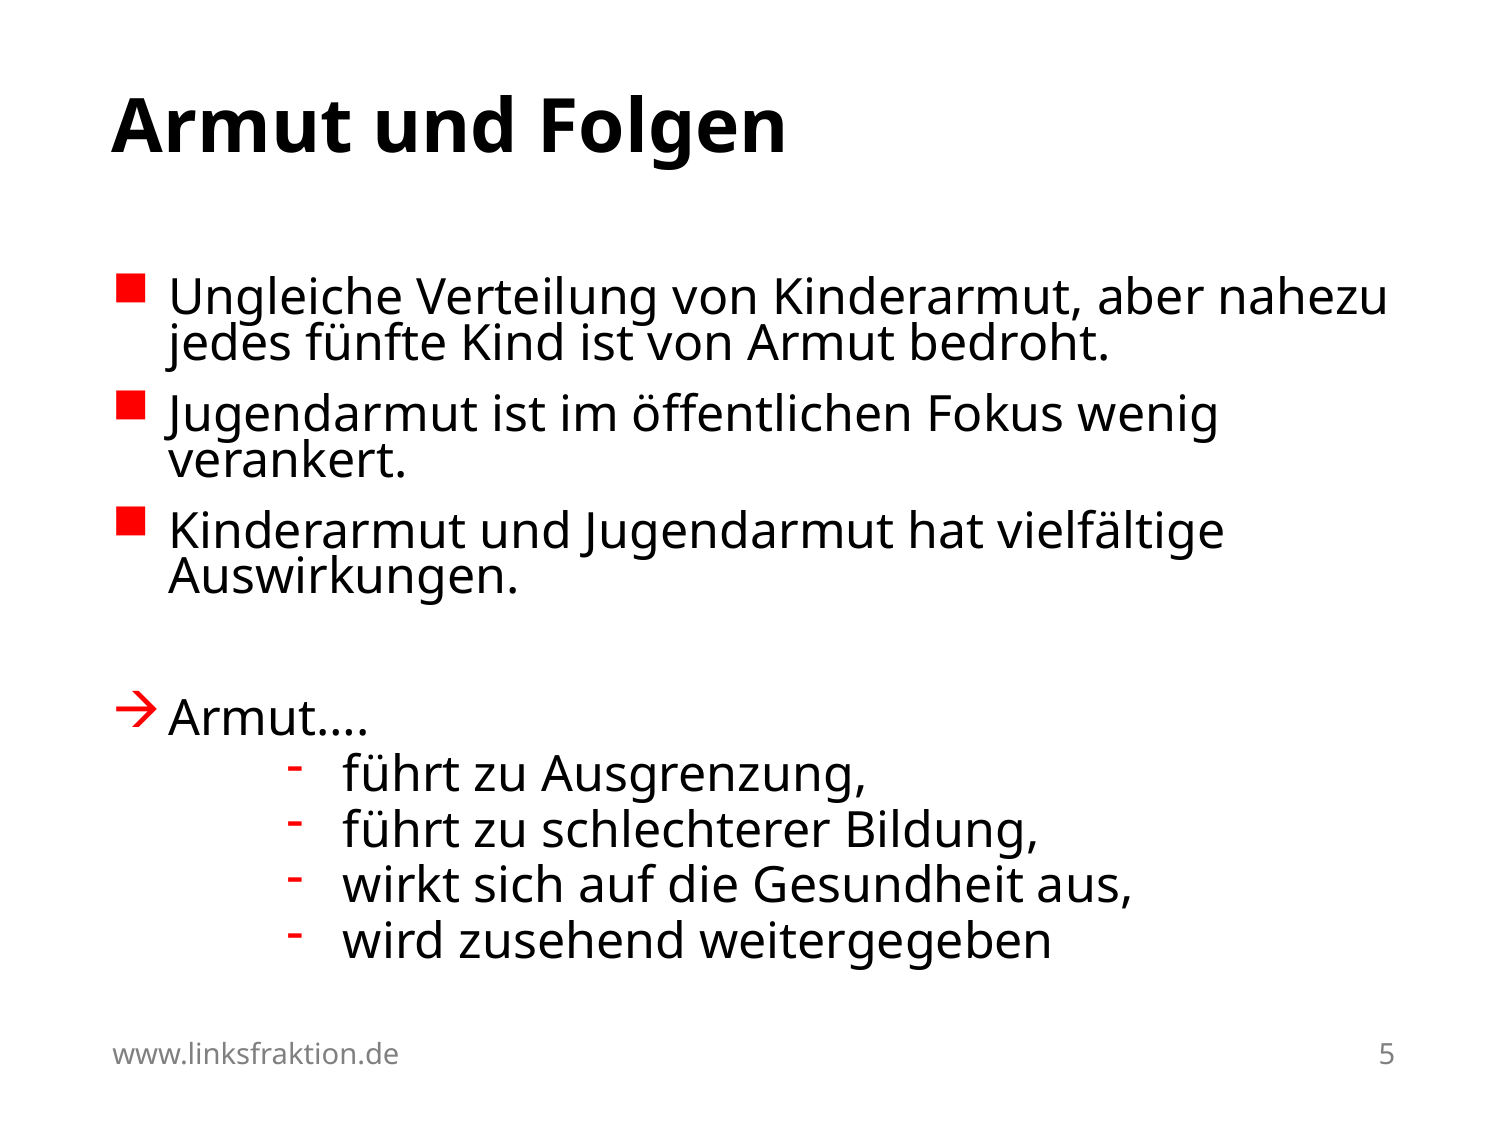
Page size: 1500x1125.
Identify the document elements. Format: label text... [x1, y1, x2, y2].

list Ungleiche Verteilung von Kinderarmut, aber nahezu jedes fünfte Kind ist von Armut bedroht. Jugendarmut ist im öffentlichen Fokus wenig verankert. Kinderarmut und Jugendarmut hat vielfältige Auswirkungen. Armut…. führt zu Ausgrenzung, führt zu schlechterer Bildung, wirkt sich auf die Gesundheit aus, wird zusehend weitergegeben [111, 207, 1401, 912]
slide_number 5 [1045, 1015, 1396, 1095]
footer www.linksfraktion.de [111, 1015, 588, 1095]
title Armut und Folgen [111, 91, 1400, 207]
